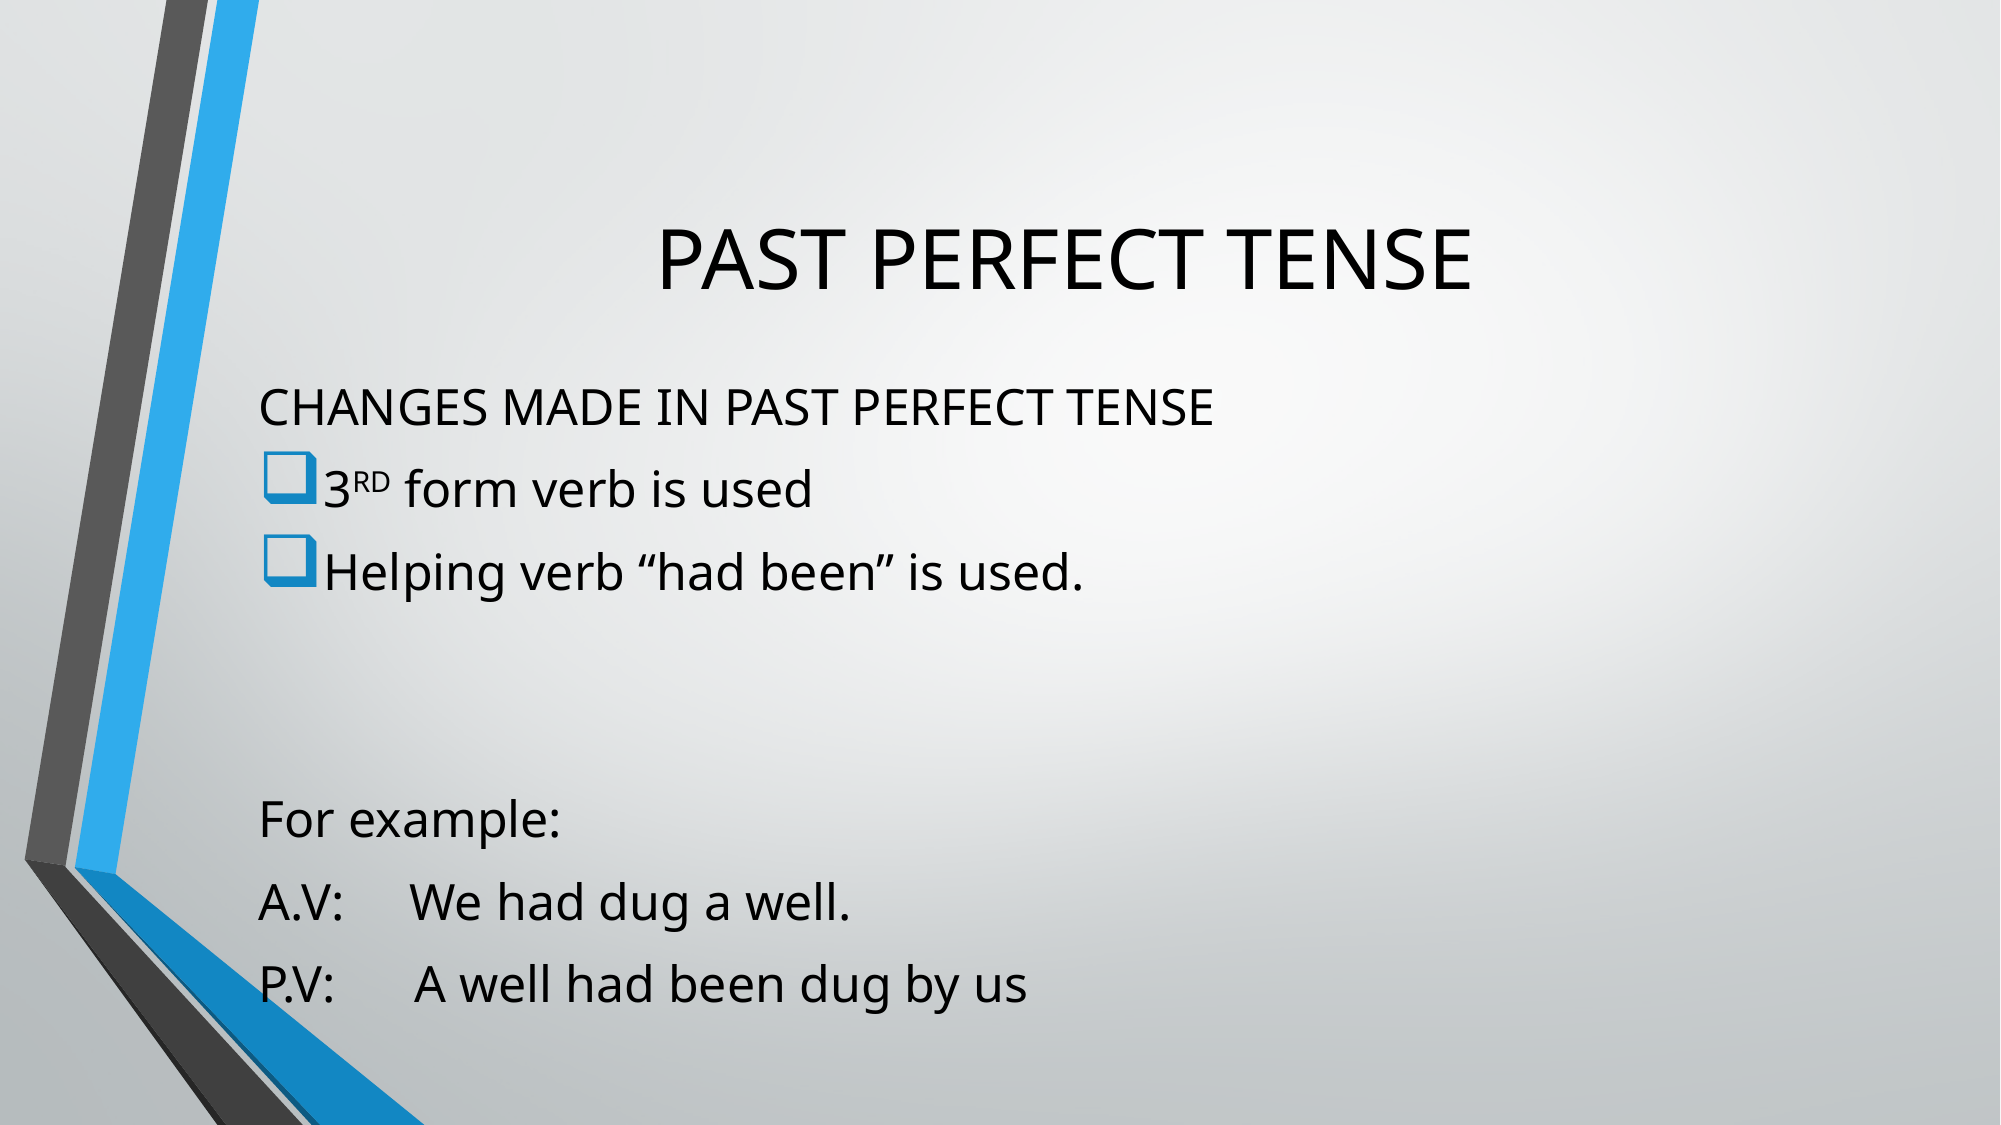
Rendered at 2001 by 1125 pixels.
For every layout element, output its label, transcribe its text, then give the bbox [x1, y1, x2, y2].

list CHANGES MADE IN PAST PERFECT TENSE 3RD form verb is used Helping verb “had been” is used. For example: A.V: We had dug a well. P.V: A well had been dug by us [243, 437, 1887, 950]
title PAST PERFECT TENSE [243, 112, 1887, 400]
